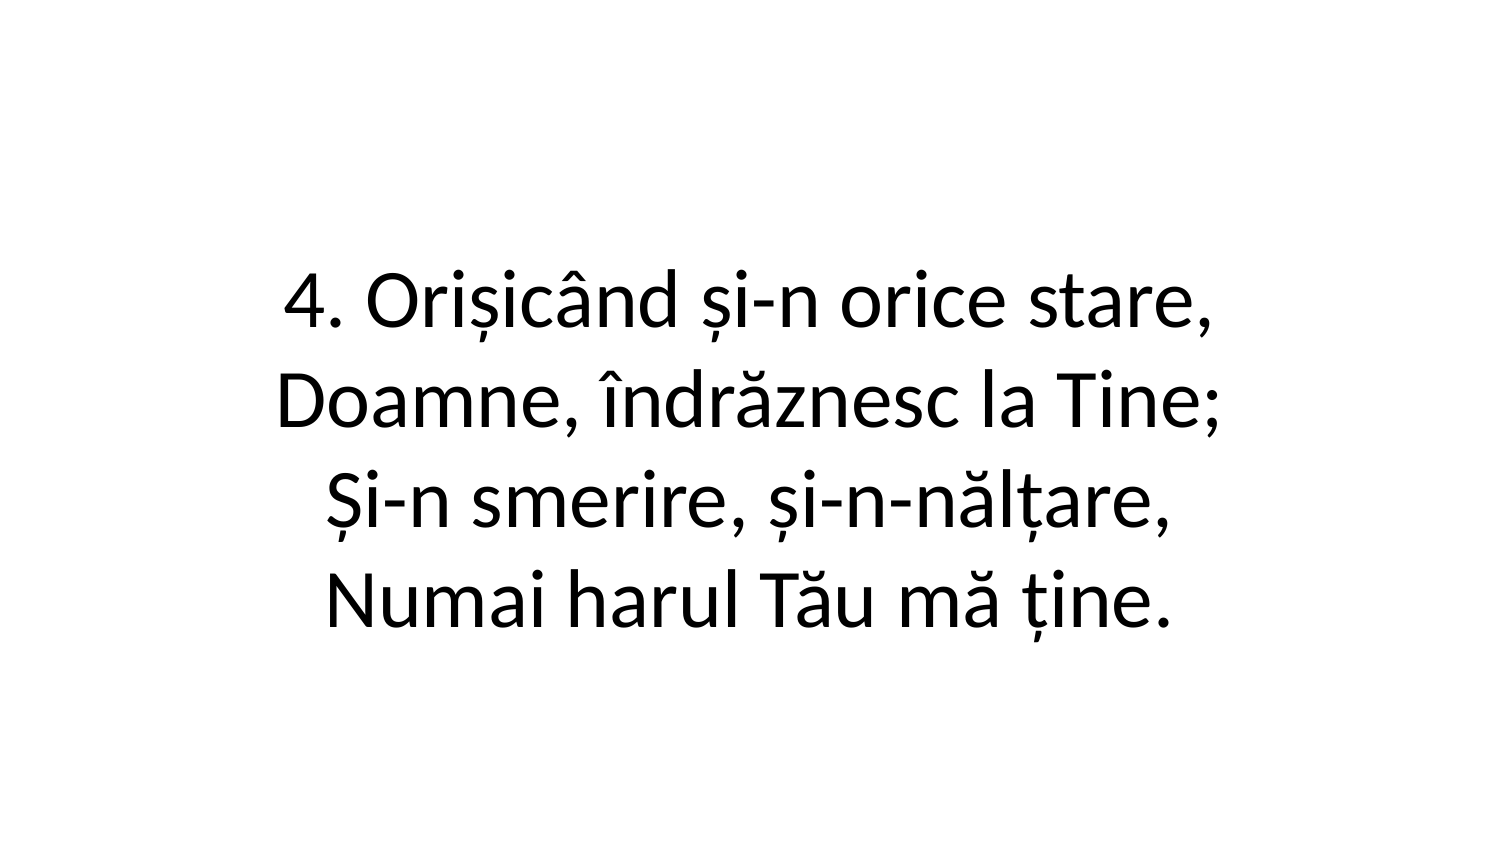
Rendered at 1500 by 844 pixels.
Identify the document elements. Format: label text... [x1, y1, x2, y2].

text_box 4. Orișicând și-n orice stare, Doamne, îndrăznesc la Tine; Și-n smerire, și-n-nălțare, Numai harul Tău mă ține. [260, 192, 1240, 652]
